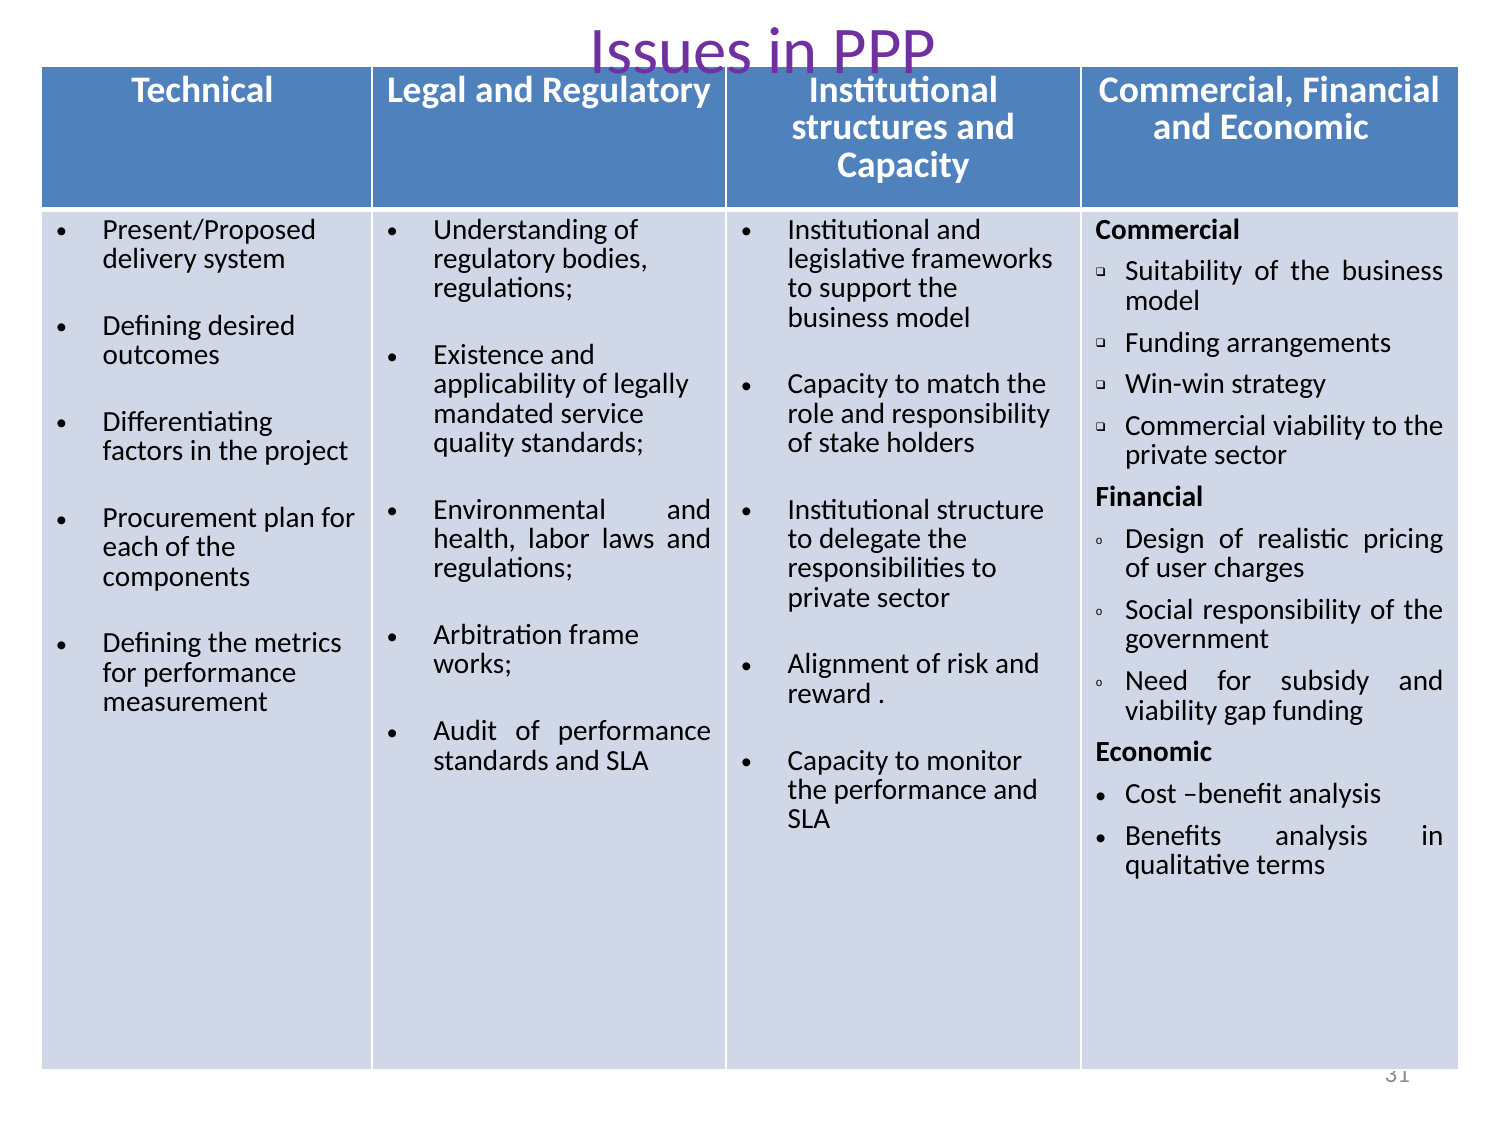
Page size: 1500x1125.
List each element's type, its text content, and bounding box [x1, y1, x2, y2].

table_cell Institutional and legislative frameworks to support the business model Capacity to match the role and responsibility of stake holders Institutional structure to delegate the responsibilities to private sector Alignment of risk and reward . Capacity to monitor the performance and SLA [727, 212, 1080, 1069]
text_box Issues in PPP [574, 0, 952, 95]
table_cell Present/Proposed delivery system Defining desired outcomes Differentiating factors in the project Procurement plan for each of the components Defining the metrics for performance measurement [42, 212, 371, 1069]
table_cell Commercial Suitability of the business model Funding arrangements Win-win strategy Commercial viability to the private sector Financial Design of realistic pricing of user charges Social responsibility of the government Need for subsidy and viability gap funding Economic Cost –benefit analysis Benefits analysis in qualitative terms [1082, 212, 1458, 1069]
table_header Technical [42, 67, 371, 207]
table_cell Understanding of regulatory bodies, regulations; Existence and applicability of legally mandated service quality standards; Environmental and health, labor laws and regulations; Arbitration frame works; Audit of performance standards and SLA [373, 212, 725, 1069]
table_header Legal and Regulatory [373, 67, 725, 207]
table_header Institutional structures and Capacity [727, 67, 1080, 207]
table_header Commercial, Financial and Economic [1082, 67, 1458, 207]
slide_number 31 [1074, 1042, 1425, 1103]
